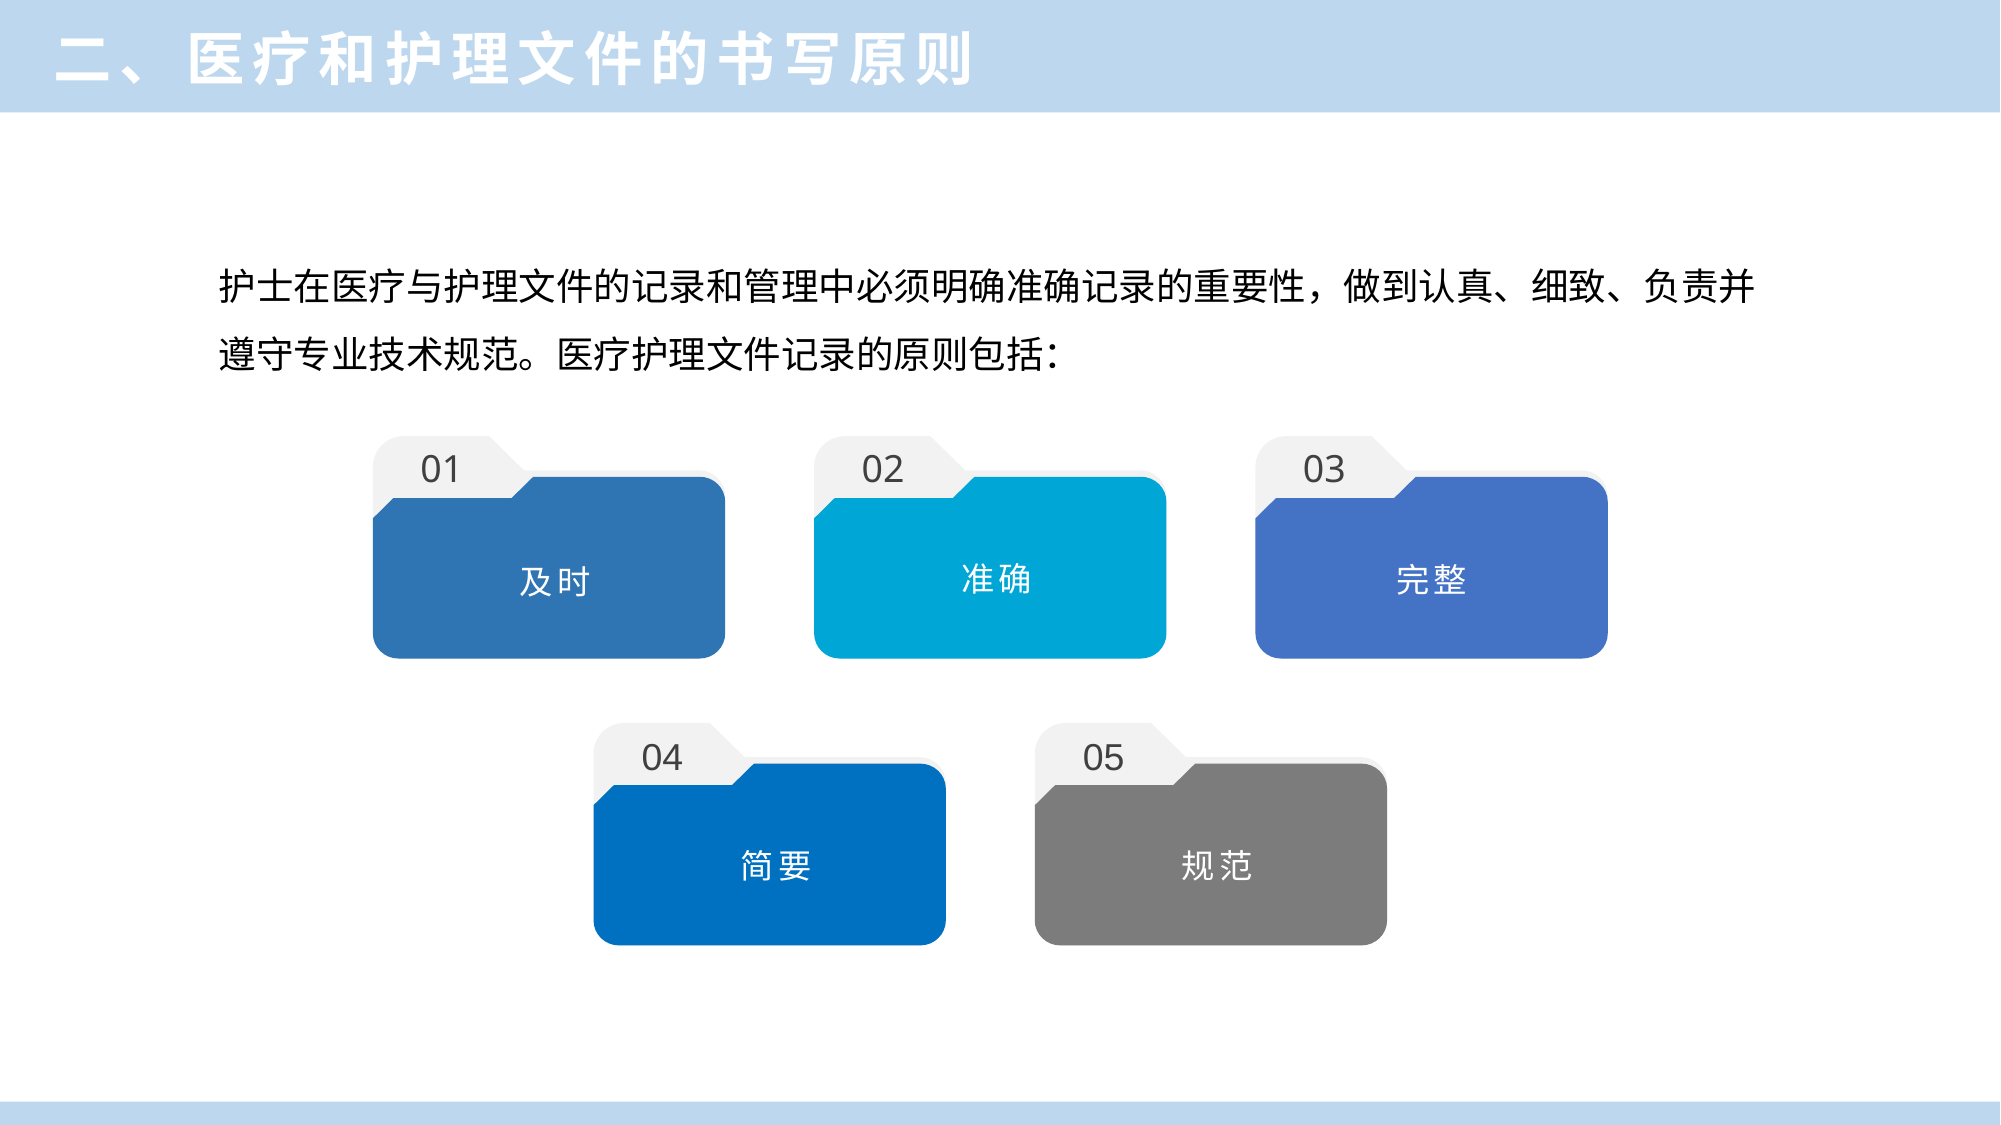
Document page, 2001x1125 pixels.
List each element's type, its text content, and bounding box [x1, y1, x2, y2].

text_box 二、医疗和护理文件的书写原则 [41, 16, 987, 98]
text_box 护士在医疗与护理文件的记录和管理中必须明确准确记录的重要性，做到认真、细致、负责并遵守专业技术规范。医疗护理文件记录的原则包括： [204, 233, 1783, 383]
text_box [372, 436, 1608, 946]
